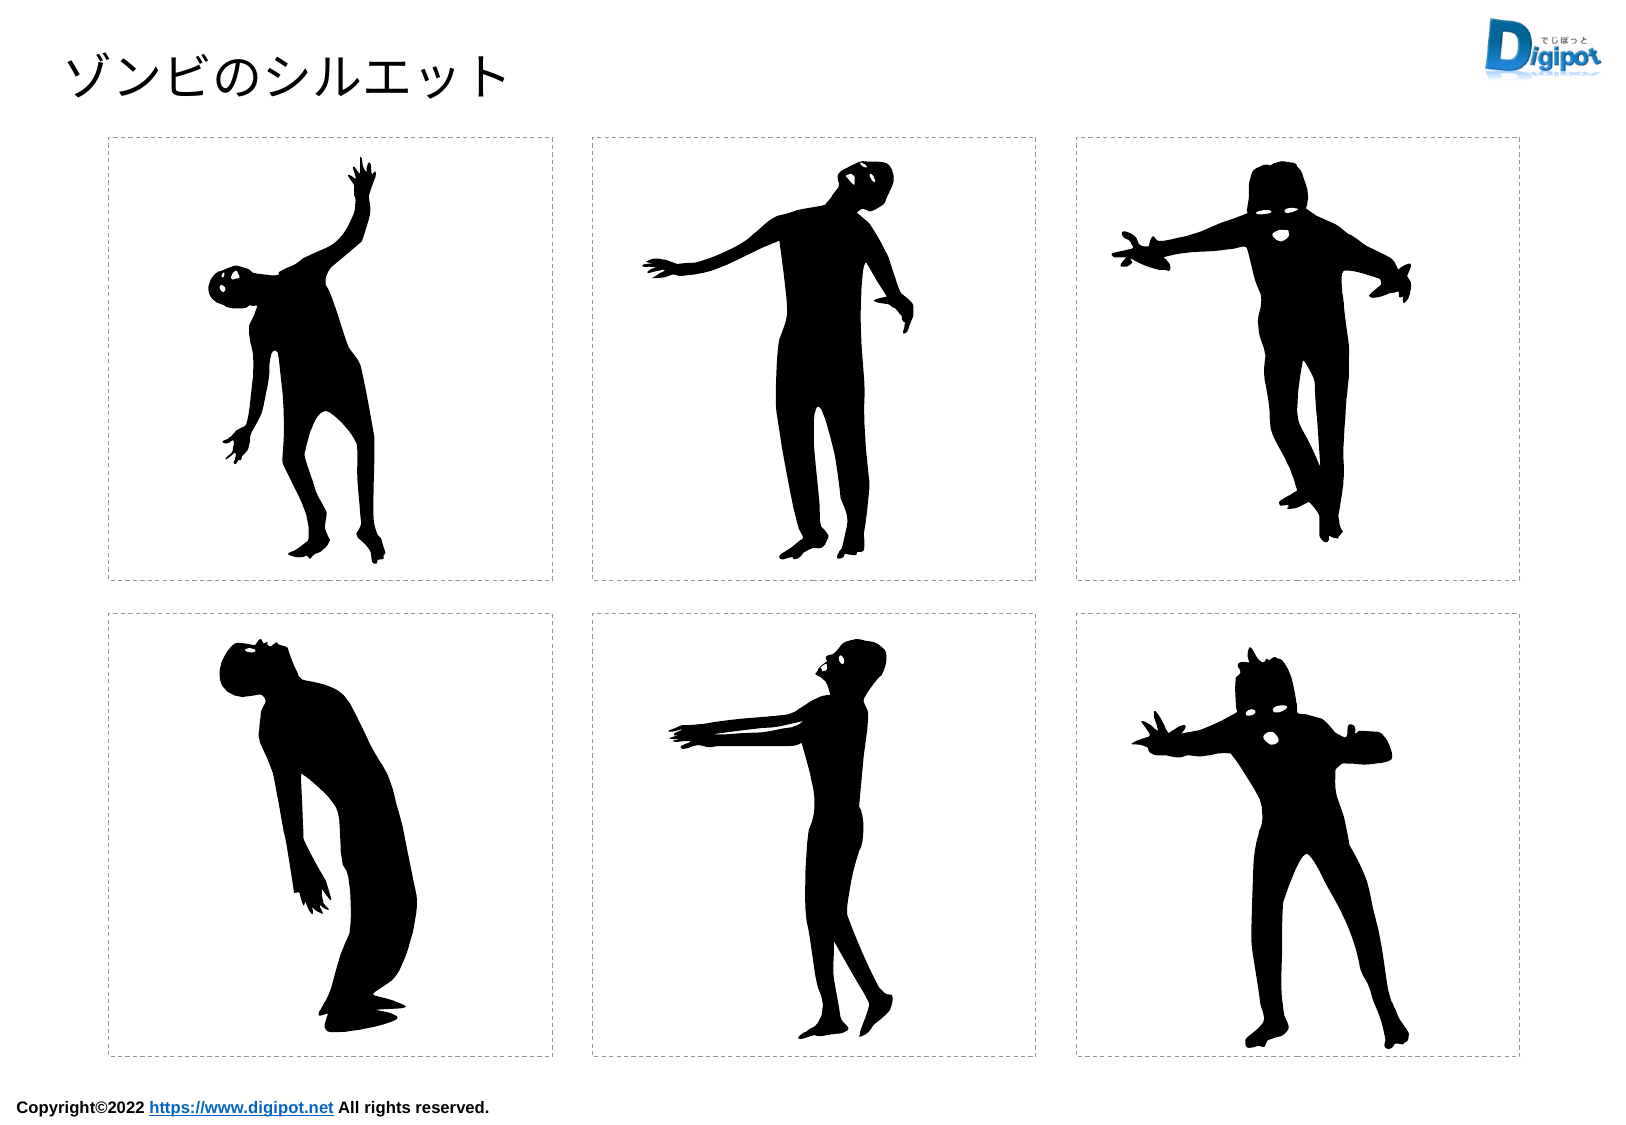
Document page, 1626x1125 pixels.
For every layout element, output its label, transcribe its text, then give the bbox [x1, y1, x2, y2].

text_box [1131, 647, 1409, 1049]
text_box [642, 161, 914, 560]
picture [1485, 18, 1602, 82]
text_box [668, 639, 893, 1039]
text_box ゾンビのシルエット [47, 38, 528, 113]
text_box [219, 639, 417, 1033]
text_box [208, 156, 386, 564]
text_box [1111, 161, 1412, 543]
